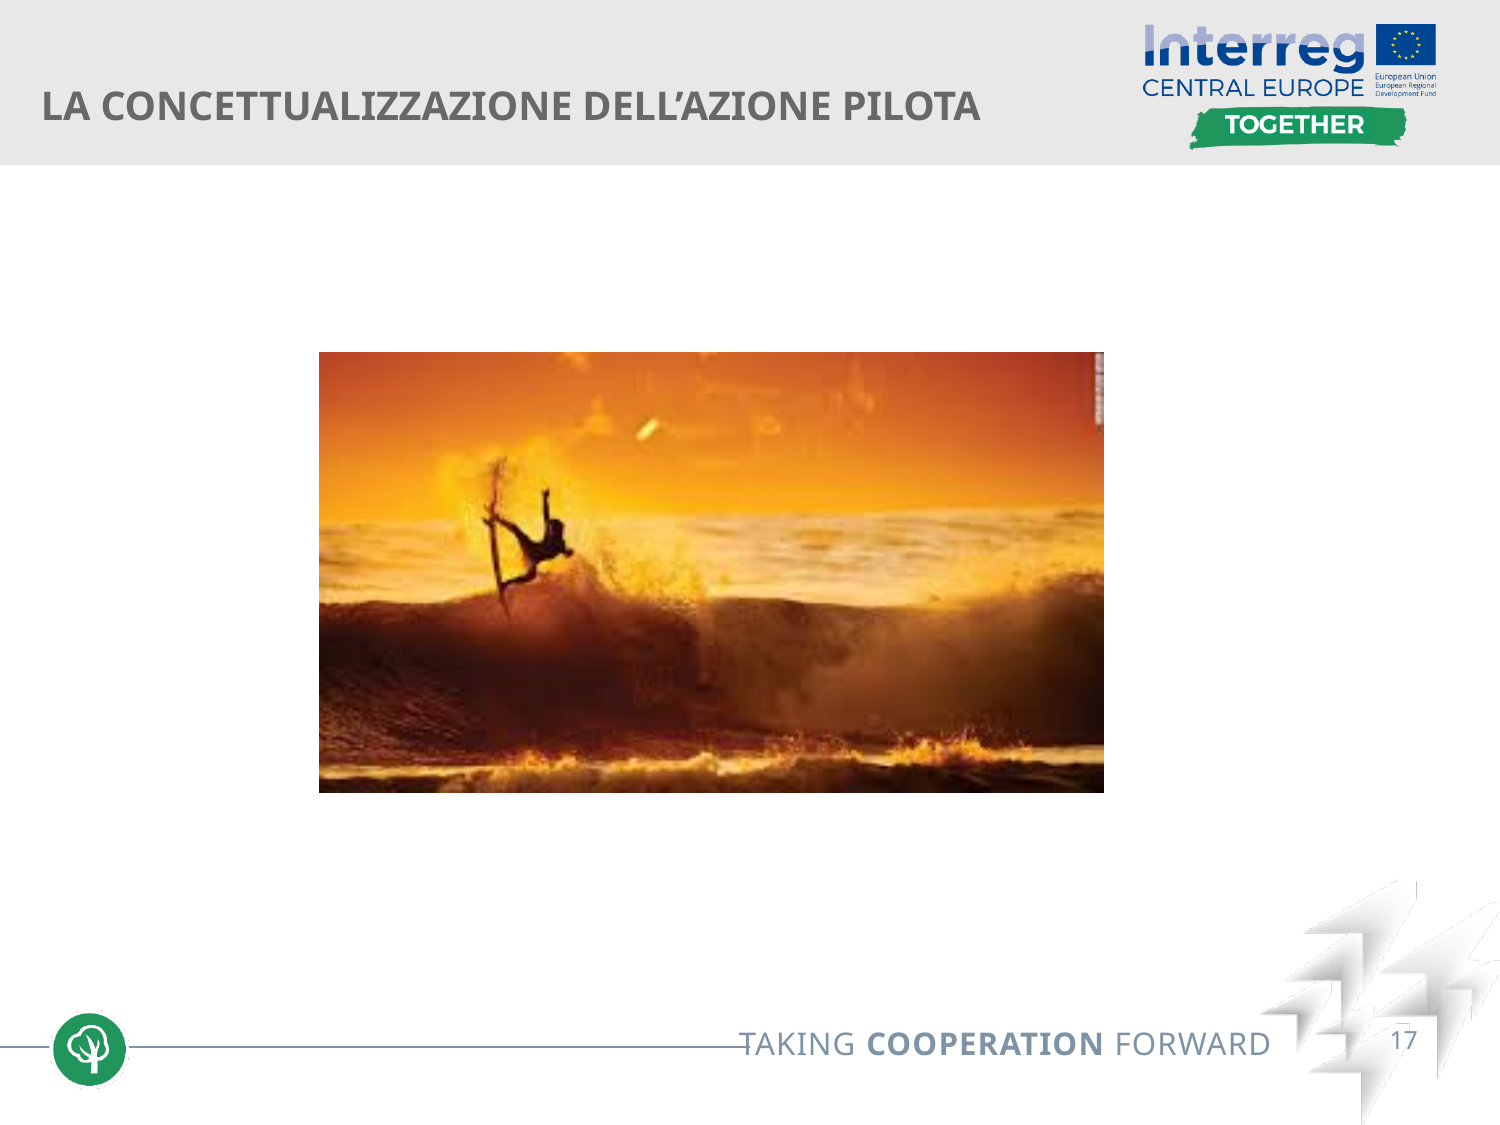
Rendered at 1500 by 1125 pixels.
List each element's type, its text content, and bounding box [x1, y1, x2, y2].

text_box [1223, 112, 1372, 138]
picture [49, 1009, 129, 1089]
title LA CONCETTUALIZZAZIONE DELL’AZIONE PILOTA [0, 24, 1076, 137]
picture [1260, 878, 1500, 1125]
picture [319, 352, 1104, 794]
picture [1143, 24, 1436, 150]
